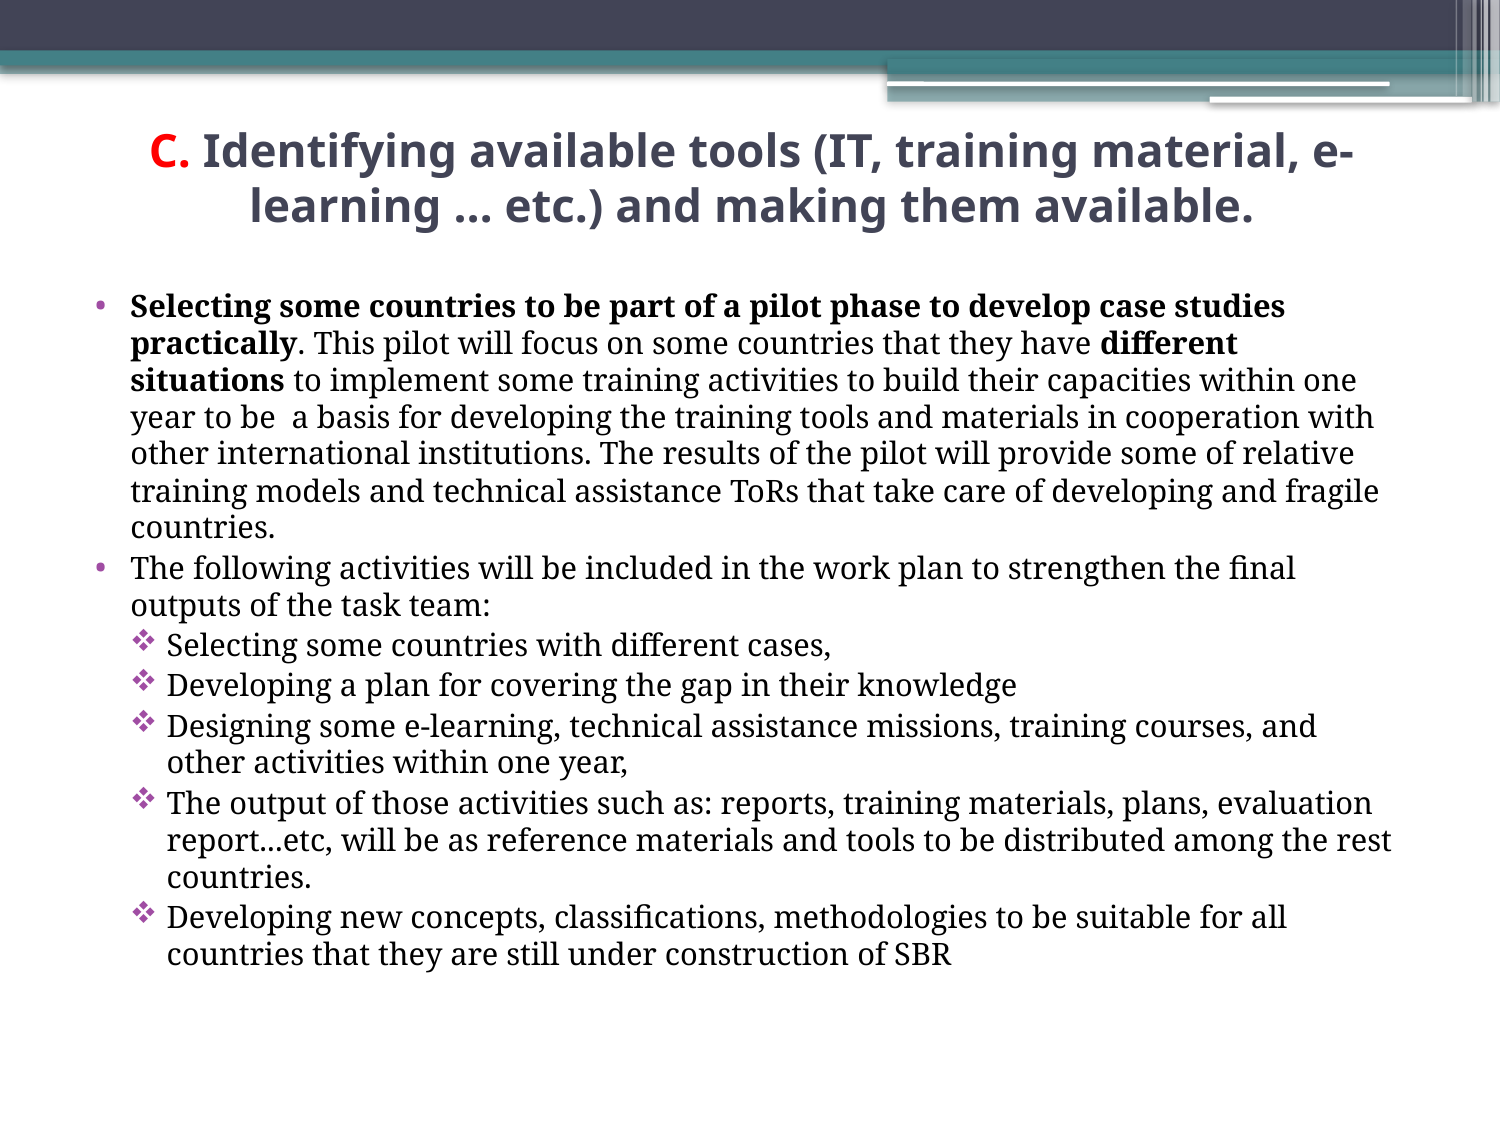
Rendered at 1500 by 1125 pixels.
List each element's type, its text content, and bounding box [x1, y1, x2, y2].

title C. Identifying available tools (IT, training material, e-learning … etc.) and making them available. [76, 113, 1427, 241]
list Selecting some countries to be part of a pilot phase to develop case studies practically. This pilot will focus on some countries that they have different situations to implement some training activities to build their capacities within one year to be a basis for developing the training tools and materials in cooperation with other international institutions. The results of the pilot will provide some of relative training models and technical assistance ToRs that take care of developing and fragile countries. The following activities will be included in the work plan to strengthen the final outputs of the task team: Selecting some countries with different cases, Developing a plan for covering the gap in their knowledge Designing some e-learning, technical assistance missions, training courses, and other activities within one year, The output of those activities such as: reports, training materials, plans, evaluation report...etc, will be as reference materials and tools to be distributed among the rest countries. Developing new concepts, classifications, methodologies to be suitable for all countries that they are still under construction of SBR [64, 278, 1415, 989]
